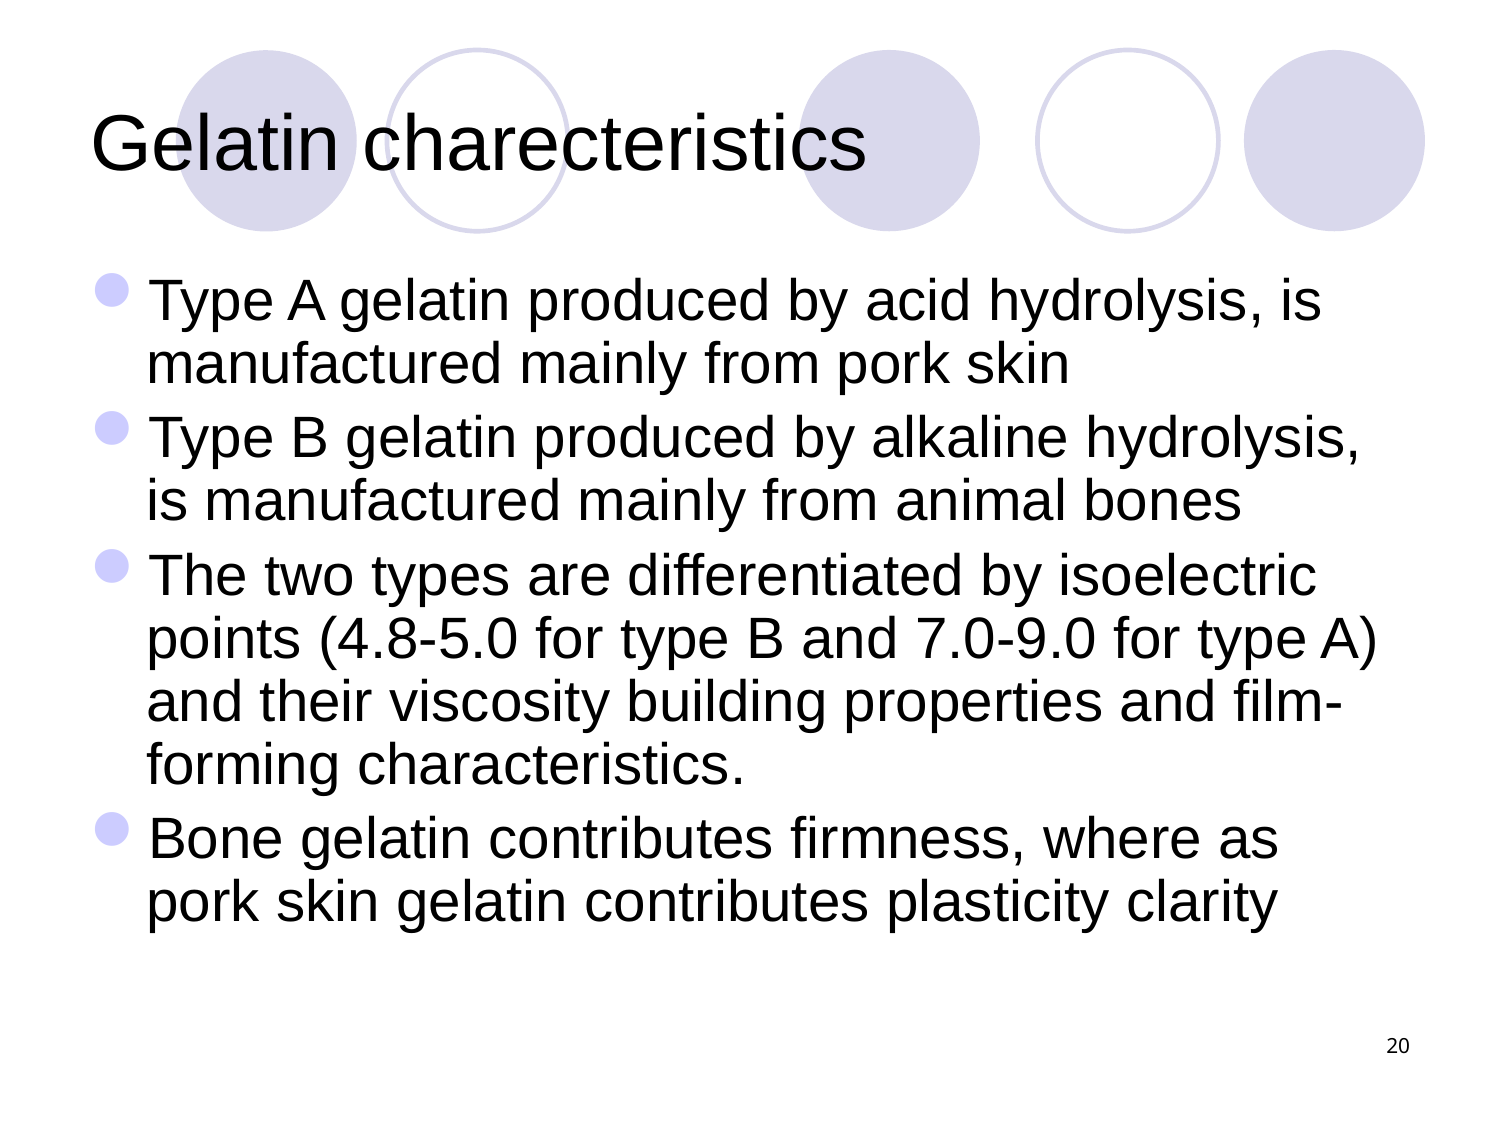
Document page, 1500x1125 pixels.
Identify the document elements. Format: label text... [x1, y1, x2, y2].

list Type A gelatin produced by acid hydrolysis, is manufactured mainly from pork skin Type B gelatin produced by alkaline hydrolysis, is manufactured mainly from animal bones The two types are differentiated by isoelectric points (4.8-5.0 for type B and 7.0-9.0 for type A) and their viscosity building properties and film-forming characteristics. Bone gelatin contributes firmness, where as pork skin gelatin contributes plasticity clarity [75, 262, 1425, 1006]
slide_number 20 [1074, 1024, 1426, 1101]
title Gelatin charecteristics [75, 45, 1425, 233]
